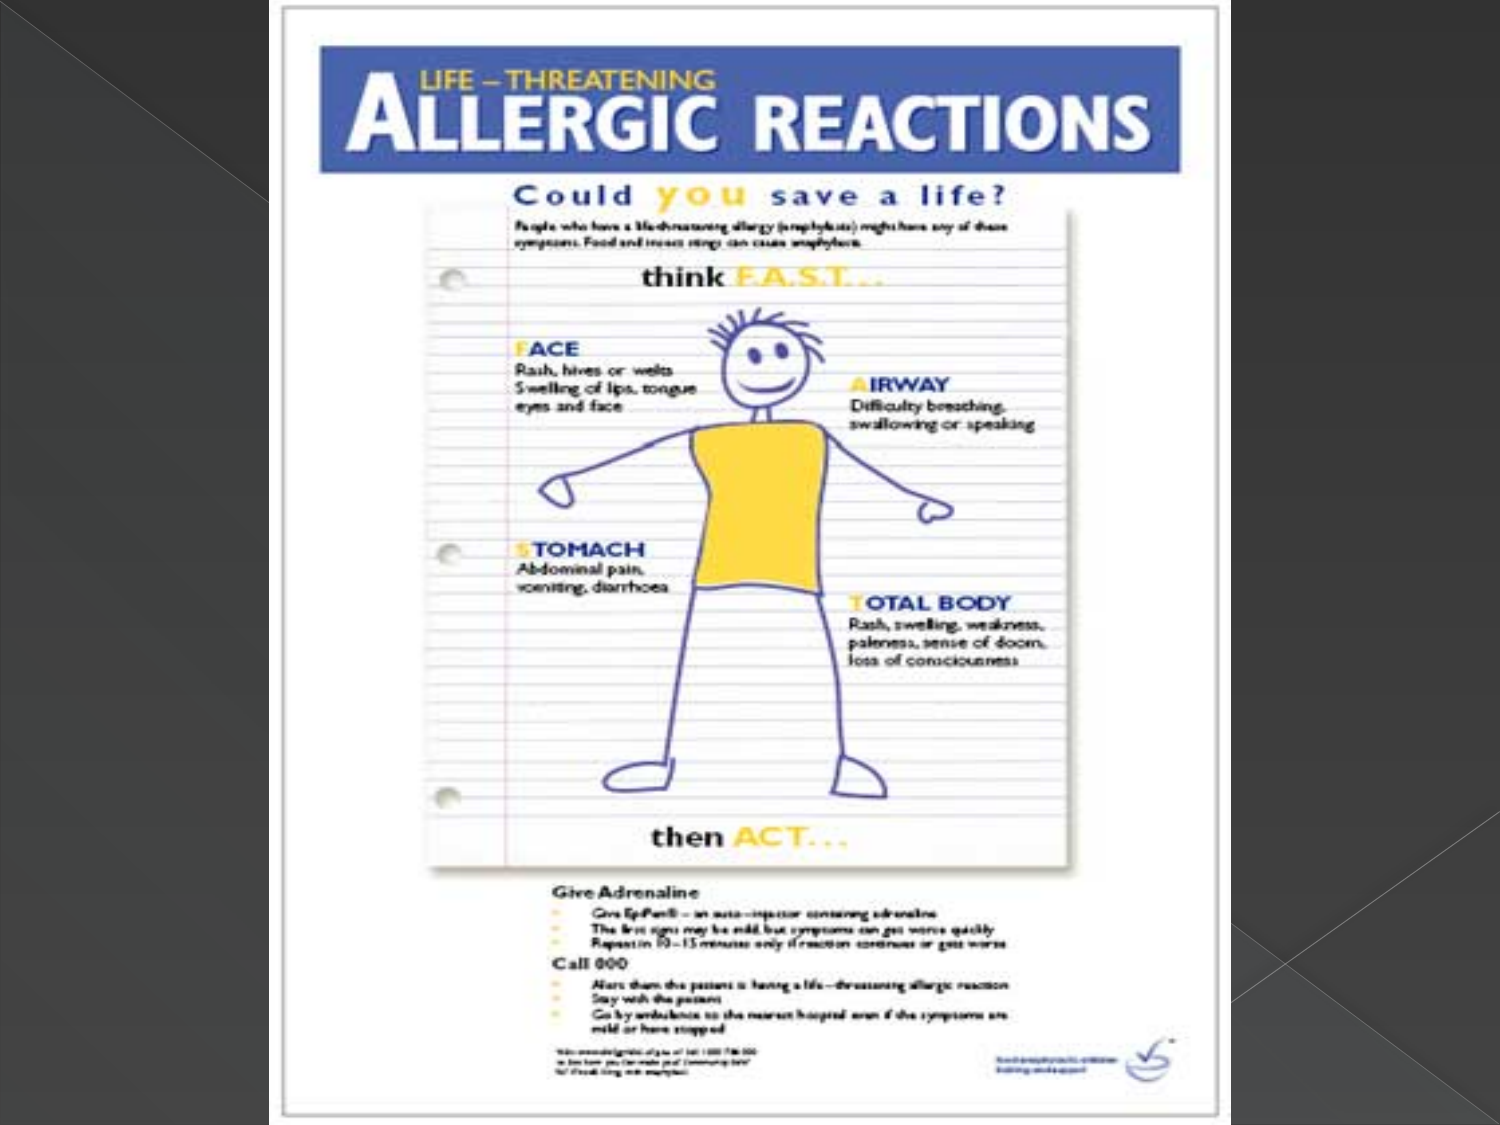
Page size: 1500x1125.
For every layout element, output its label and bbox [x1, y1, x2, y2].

picture [269, 0, 1231, 1125]
